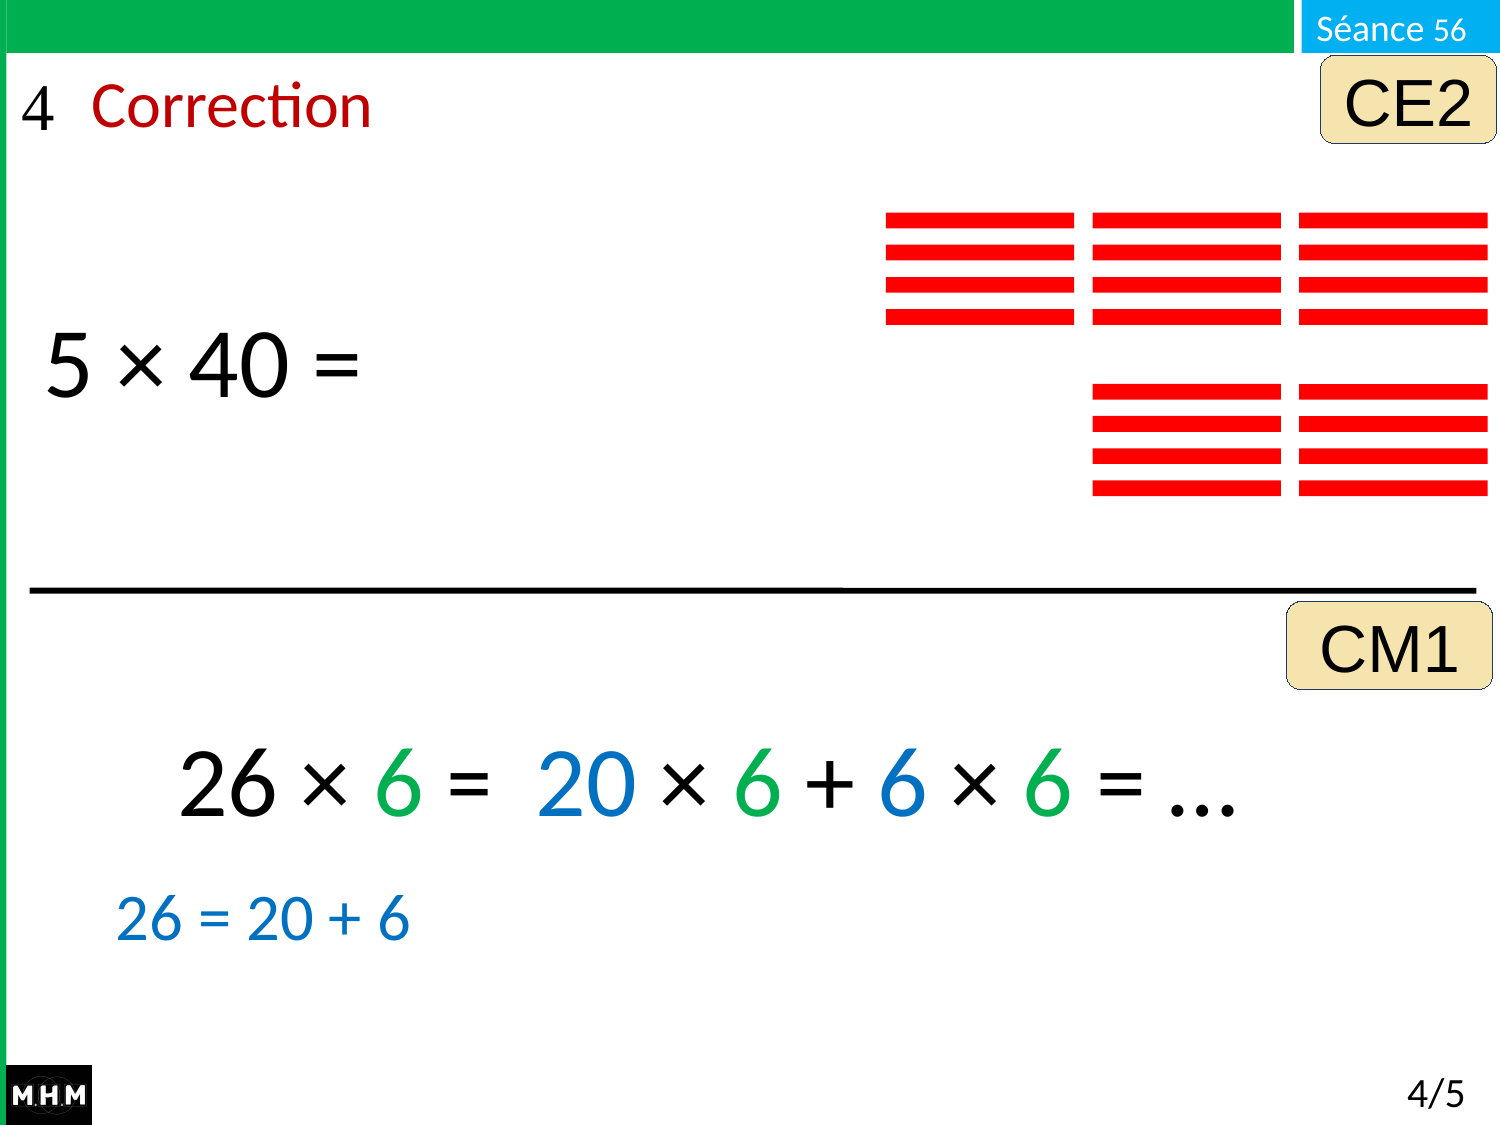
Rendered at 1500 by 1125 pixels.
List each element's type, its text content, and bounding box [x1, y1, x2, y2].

list 4/5 [1373, 1064, 1500, 1125]
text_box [1298, 383, 1488, 497]
text_box Correction [76, 63, 1371, 150]
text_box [885, 212, 1075, 326]
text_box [1092, 212, 1282, 326]
text_box 26 × 6 = … [96, 708, 487, 844]
text_box CM1 [1286, 601, 1493, 690]
text_box 20 × 6 + 6 × 6 = … [487, 708, 1286, 844]
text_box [1092, 383, 1282, 497]
text_box 5 × 40 = [25, 290, 404, 426]
text_box 26 = 20 + 6 [96, 866, 430, 962]
picture [6, 1065, 92, 1125]
text_box CE2 [1321, 55, 1497, 144]
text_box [1298, 212, 1488, 326]
